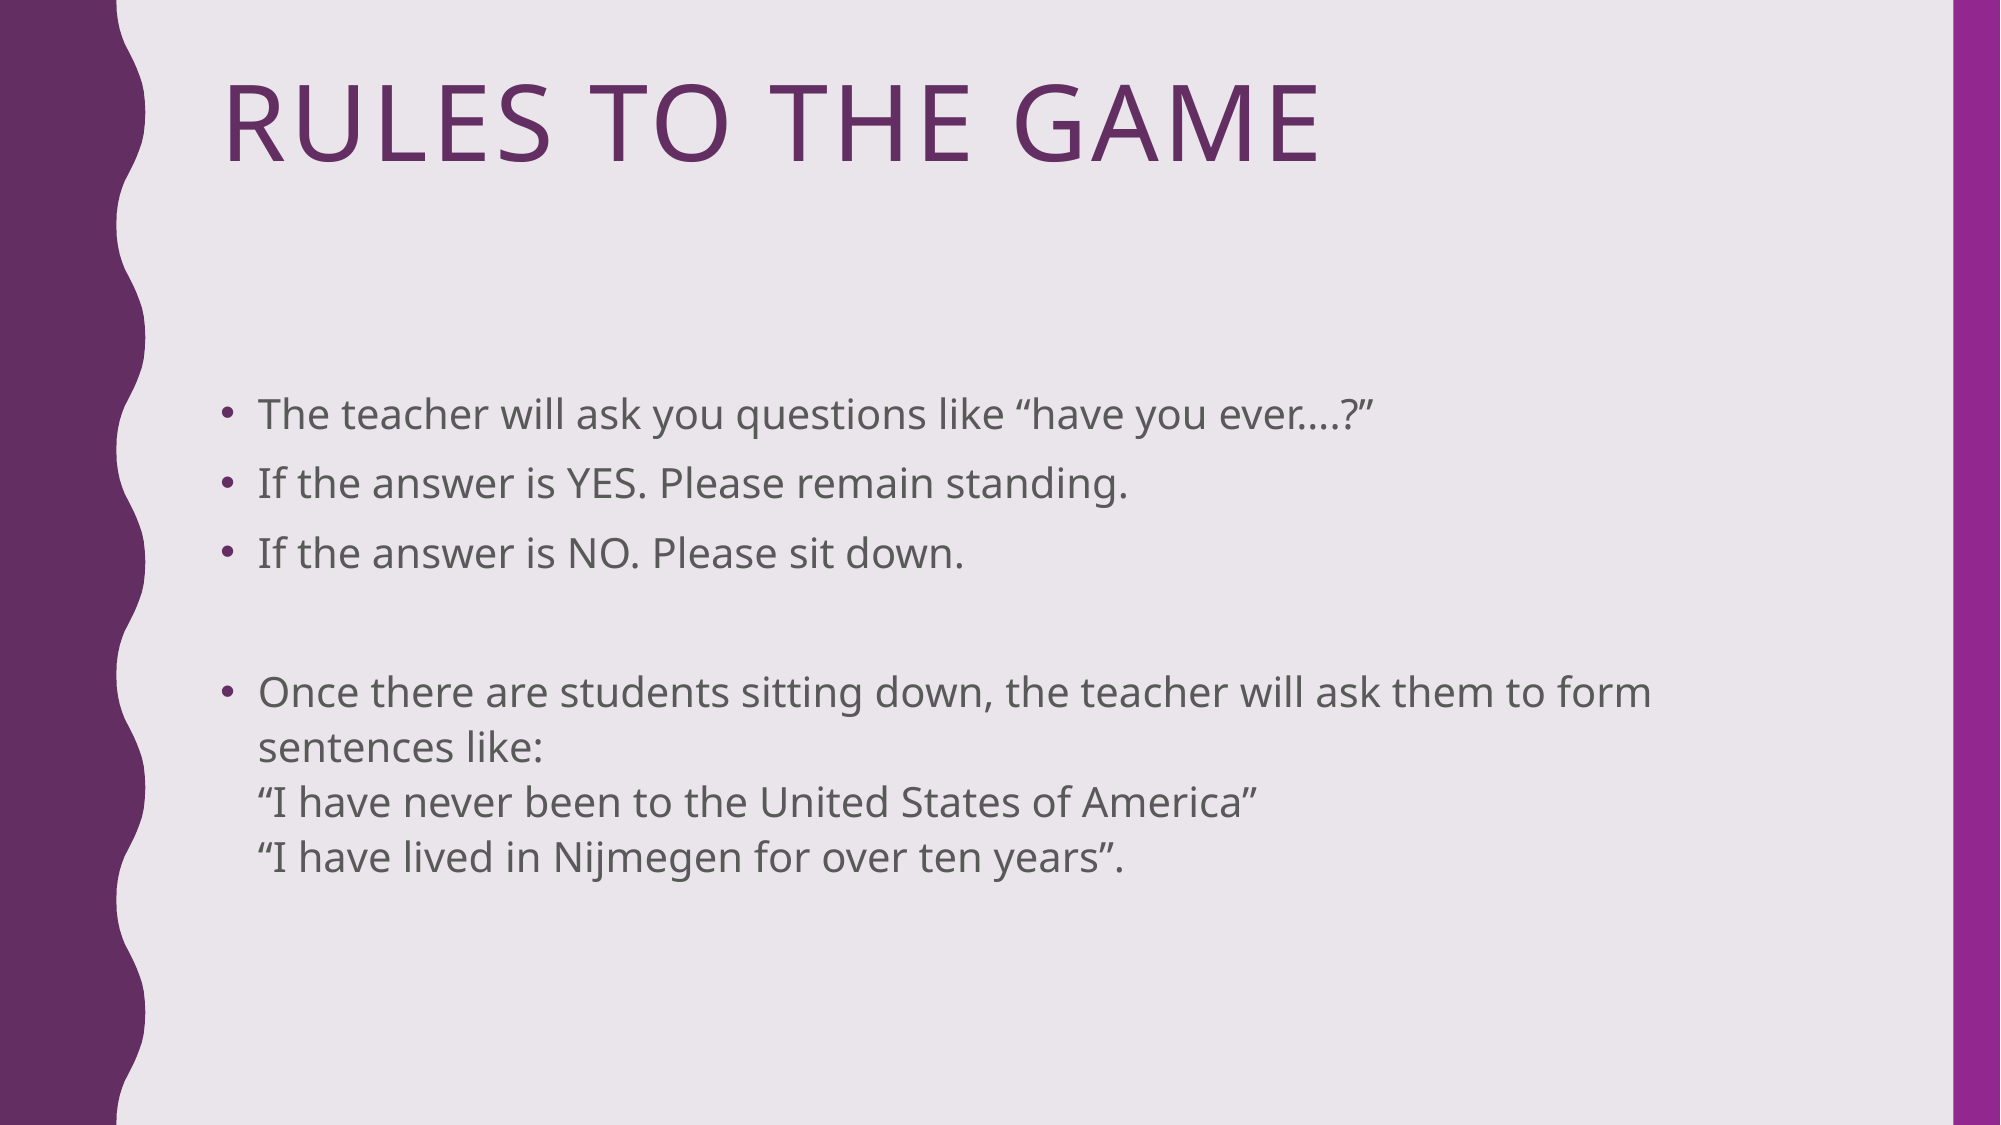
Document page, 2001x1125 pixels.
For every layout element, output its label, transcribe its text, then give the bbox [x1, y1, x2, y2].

list The teacher will ask you questions like “have you ever….?” If the answer is YES. Please remain standing. If the answer is NO. Please sit down. Once there are students sitting down, the teacher will ask them to form sentences like: “I have never been to the United States of America” “I have lived in Nijmegen for over ten years”. [205, 375, 1875, 965]
title Rules to the game [205, 62, 1875, 308]
